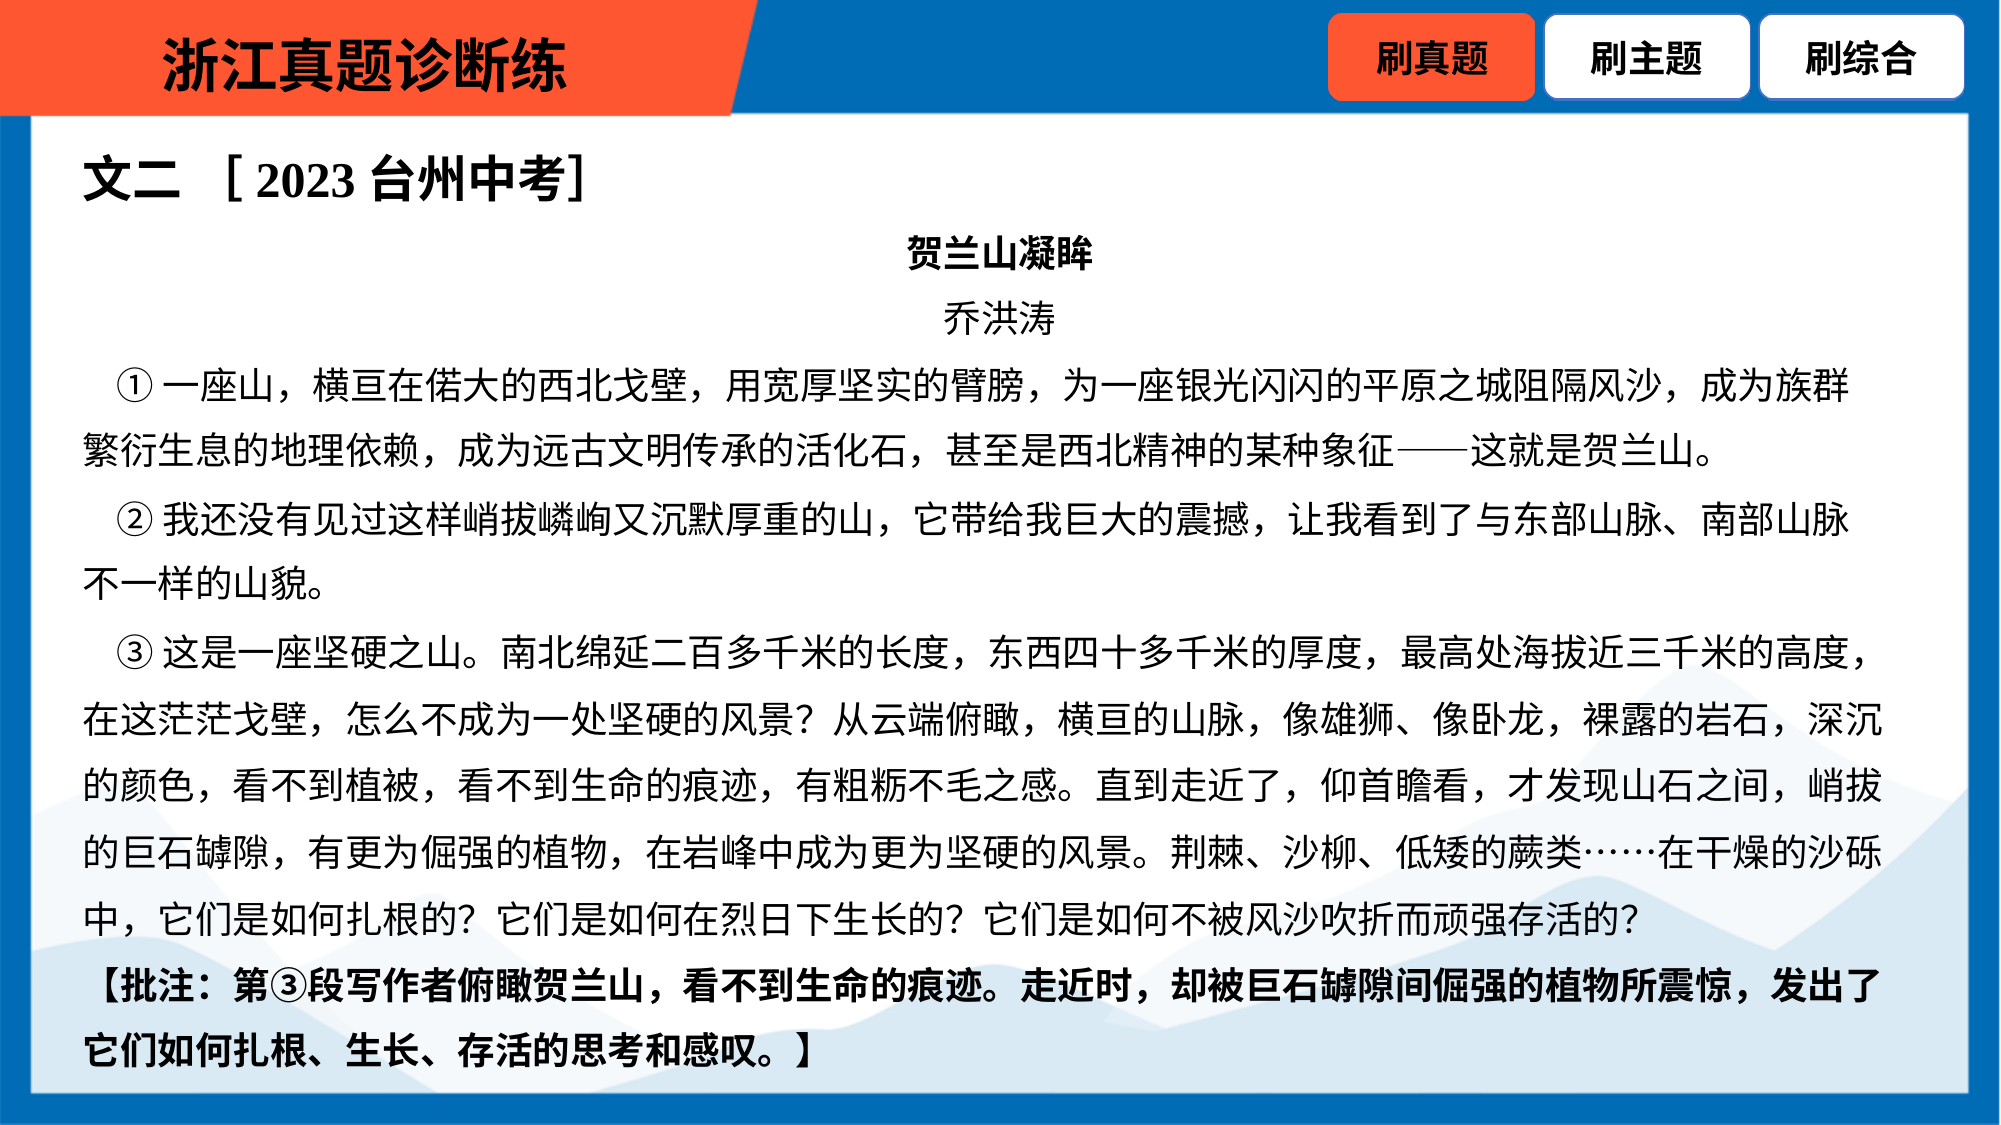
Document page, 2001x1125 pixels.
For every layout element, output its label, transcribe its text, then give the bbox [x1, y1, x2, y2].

text_box 贺兰山凝眸 乔洪涛 [82, 208, 1917, 333]
text_box ③这是一座坚硬之山。南北绵延二百多千米的长度，东西四十多千米的厚度，最高处海拔近三千米的高度， 在这茫茫戈壁，怎么不成为一处坚硬的风景？从云端俯瞰，横亘的山脉，像雄狮、像卧龙，裸露的岩石，深沉 的颜色，看不到植被，看不到生命的痕迹，有粗粝不毛之感。直到走近了，仰首瞻看，才发现山石之间，峭拔 的巨石罅隙，有更为倔强的植物，在岩峰中成为更为坚硬的风景。荆棘、沙柳、低矮的蕨类……在干燥的沙砾 中，它们是如何扎根的？它们是如何在烈日下生长的？它们是如何不被风沙吹折而顽强存活的？ 【批注：第③段写作者俯瞰贺兰山，看不到生命的痕迹。走近时，却被巨石罅隙间倔强的植物所震惊，发出了 它们如何扎根、生长、存活的思考和感叹。】 [82, 607, 1917, 1065]
text_box ①一座山，横亘在偌大的西北戈壁，用宽厚坚实的臂膀，为一座银光闪闪的平原之城阻隔风沙，成为族群 繁衍生息的地理依赖，成为远古文明传承的活化石，甚至是西北精神的某种象征——这就是贺兰山。 [82, 340, 1917, 465]
text_box ②我还没有见过这样峭拔嶙峋又沉默厚重的山，它带给我巨大的震撼，让我看到了与东部山脉、南部山脉 不一样的山貌。 [82, 473, 1917, 599]
picture [0, 0, 2000, 1125]
text_box 文二 ［2023台州中考］ [82, 146, 1917, 207]
